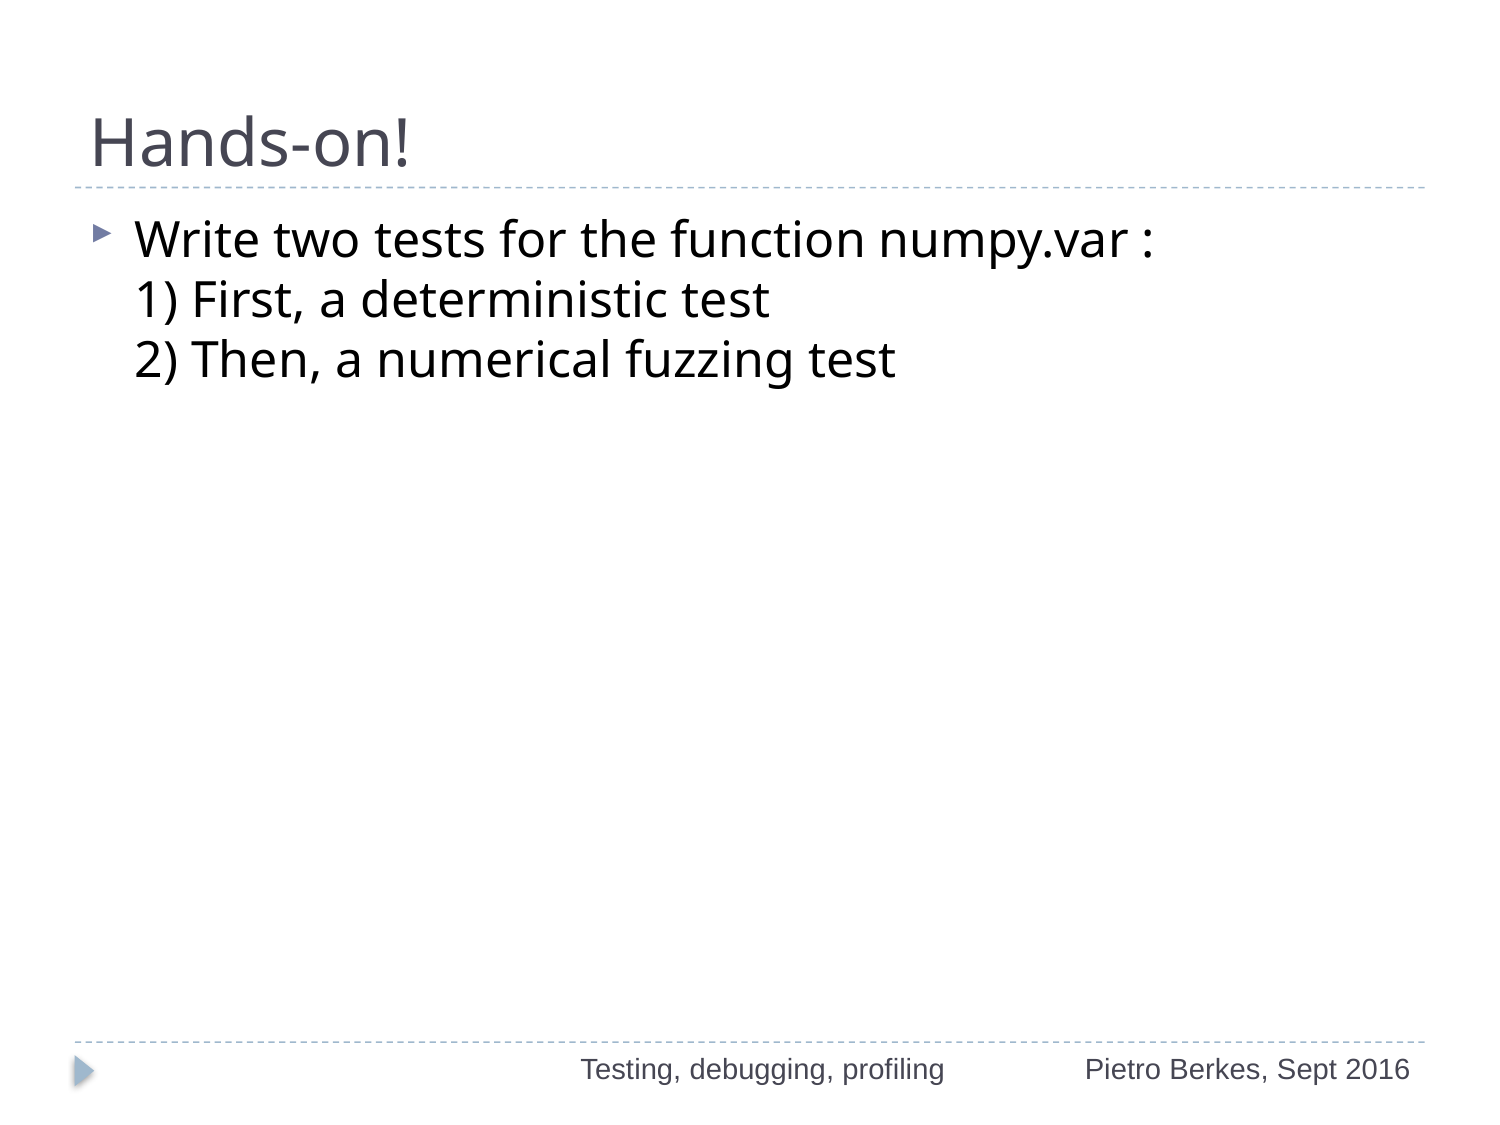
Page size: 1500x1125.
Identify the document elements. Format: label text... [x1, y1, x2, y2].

title Hands-on! [75, 24, 1425, 188]
footer Testing, debugging, profiling [475, 1042, 1051, 1103]
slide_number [1051, 1042, 1426, 1103]
list Write two tests for the function numpy.var : 1) First, a deterministic test 2) Then, a numerical fuzzing test [75, 200, 1425, 1010]
